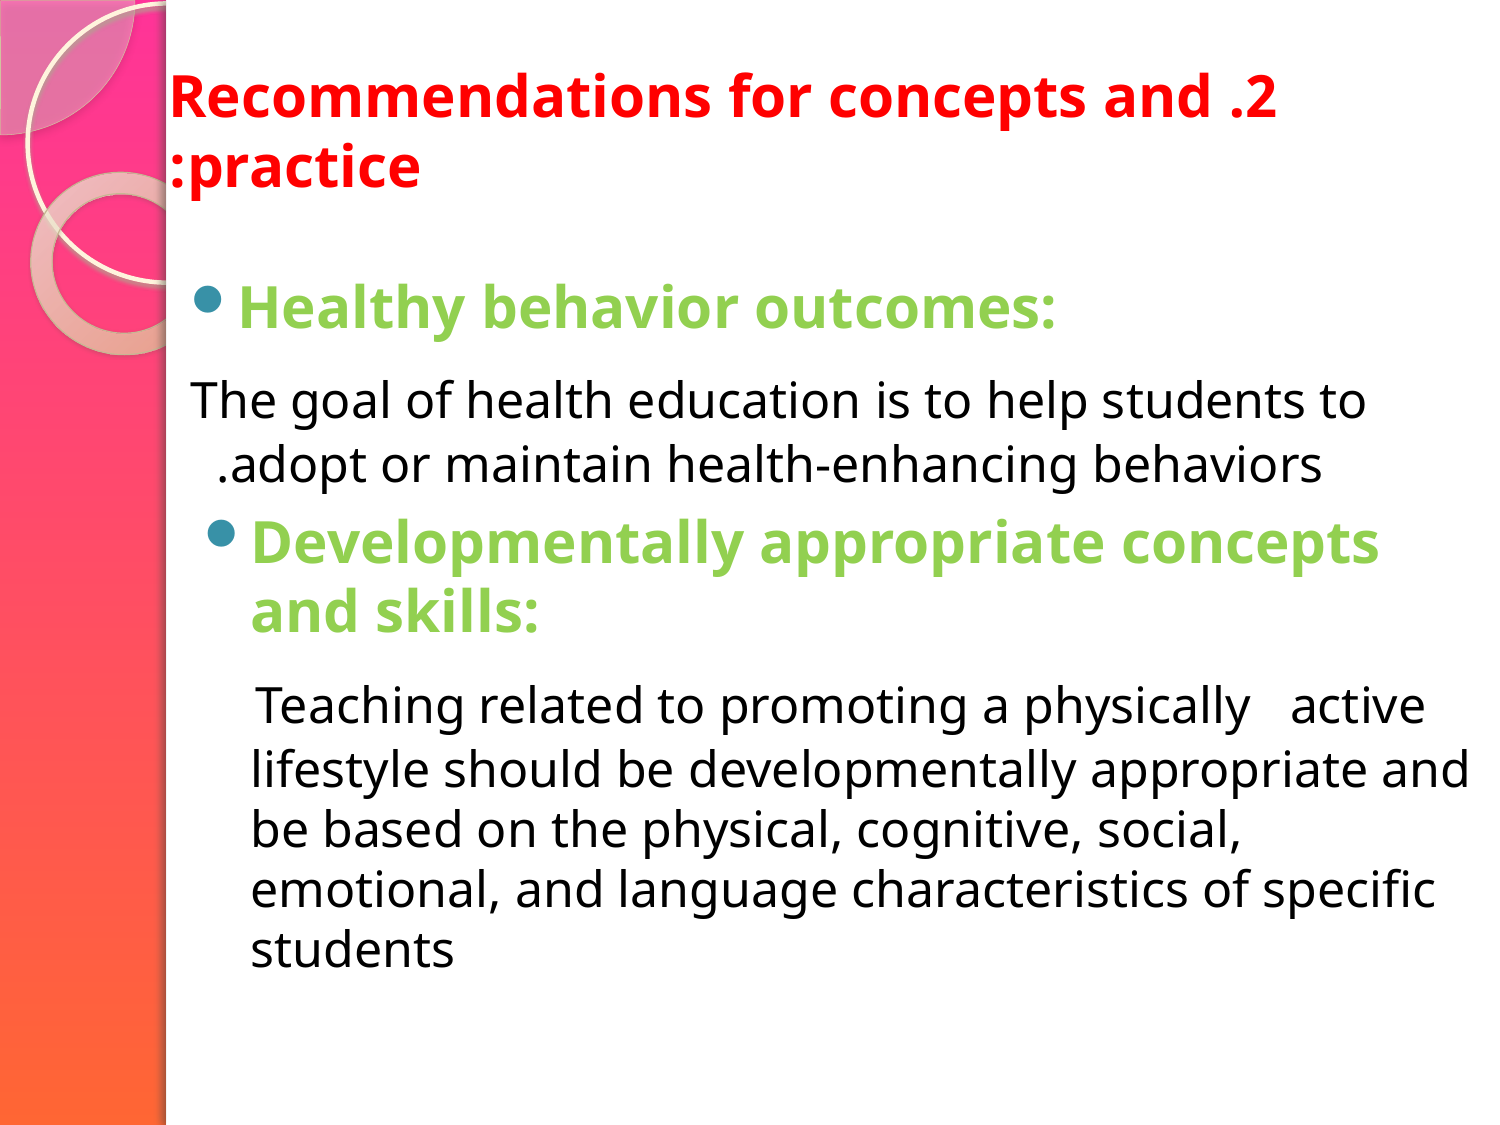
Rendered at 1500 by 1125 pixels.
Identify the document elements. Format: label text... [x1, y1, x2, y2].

list Healthy behavior outcomes: The goal of health education is to help students to adopt or maintain health-enhancing behaviors. Developmentally appropriate concepts and skills: Teaching related to promoting a physically active lifestyle should be developmentally appropriate and be based on the physical, cognitive, social, emotional, and language characteristics of specific students [175, 262, 1500, 1043]
title 2. Recommendations for concepts and practice: [153, 70, 1500, 258]
